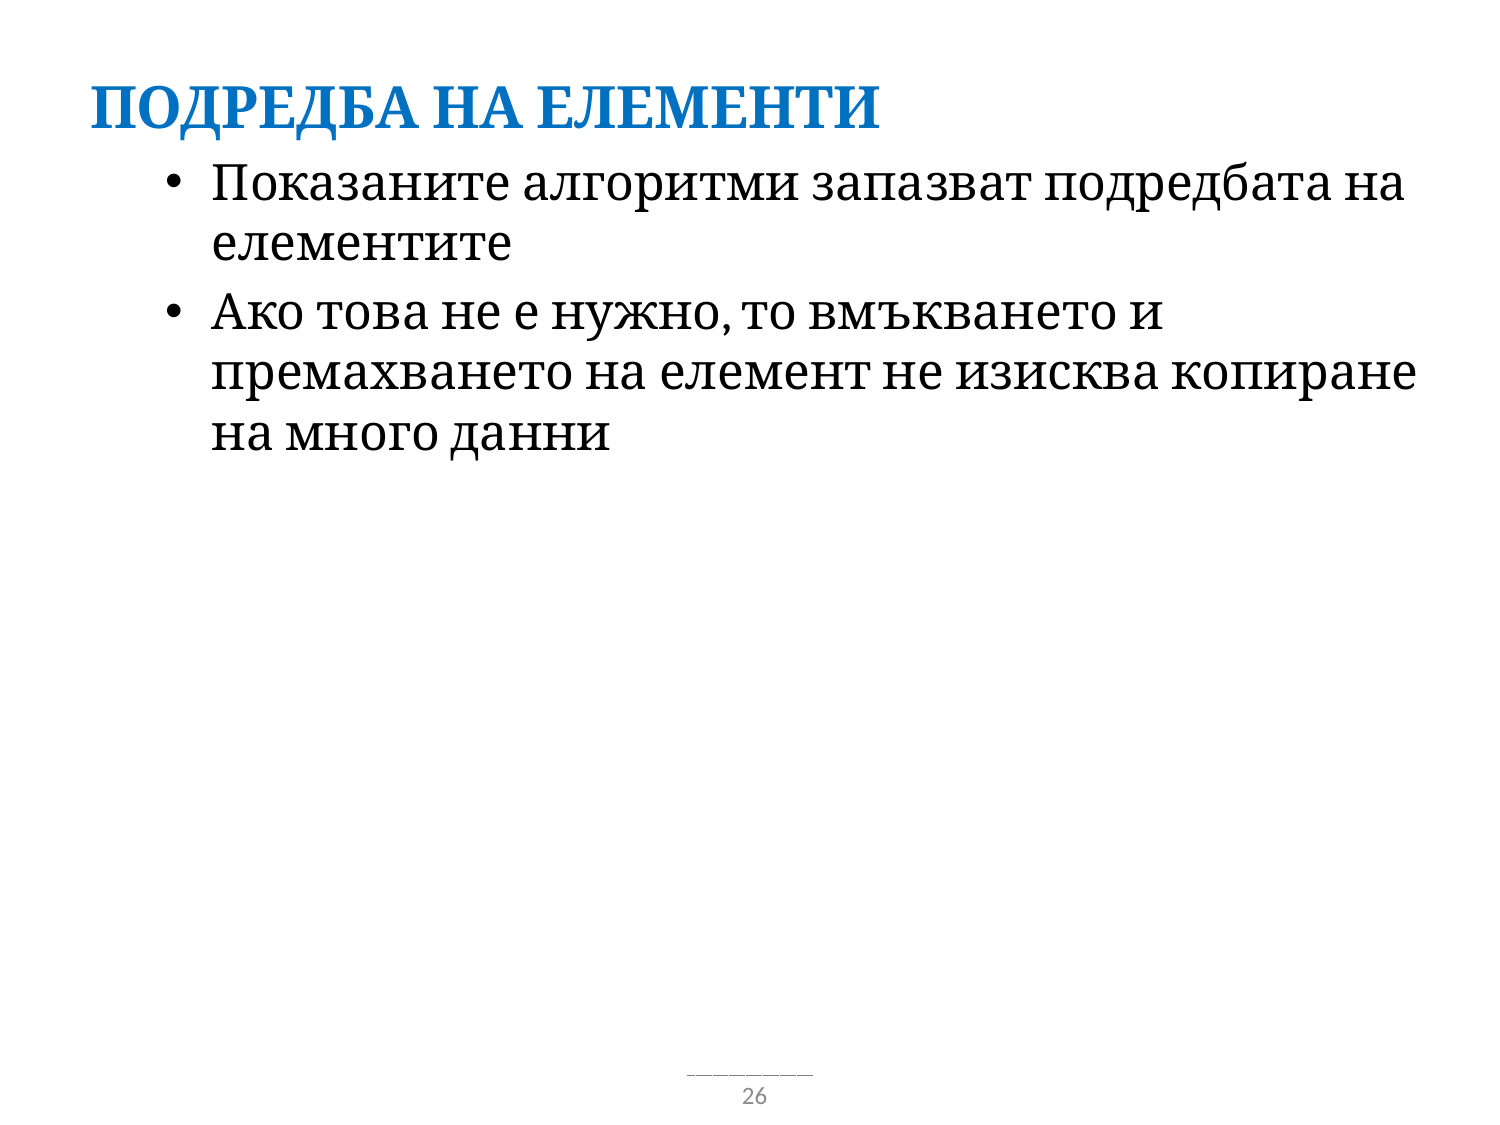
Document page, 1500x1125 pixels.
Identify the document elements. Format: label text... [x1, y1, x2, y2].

slide_number 26 [579, 1065, 930, 1125]
list Подредба на елементи Показаните алгоритми запазват подредбата на елементите Ако това не е нужно, то вмъкването и премахването на елемент не изисква копиране на много данни [75, 62, 1450, 1063]
